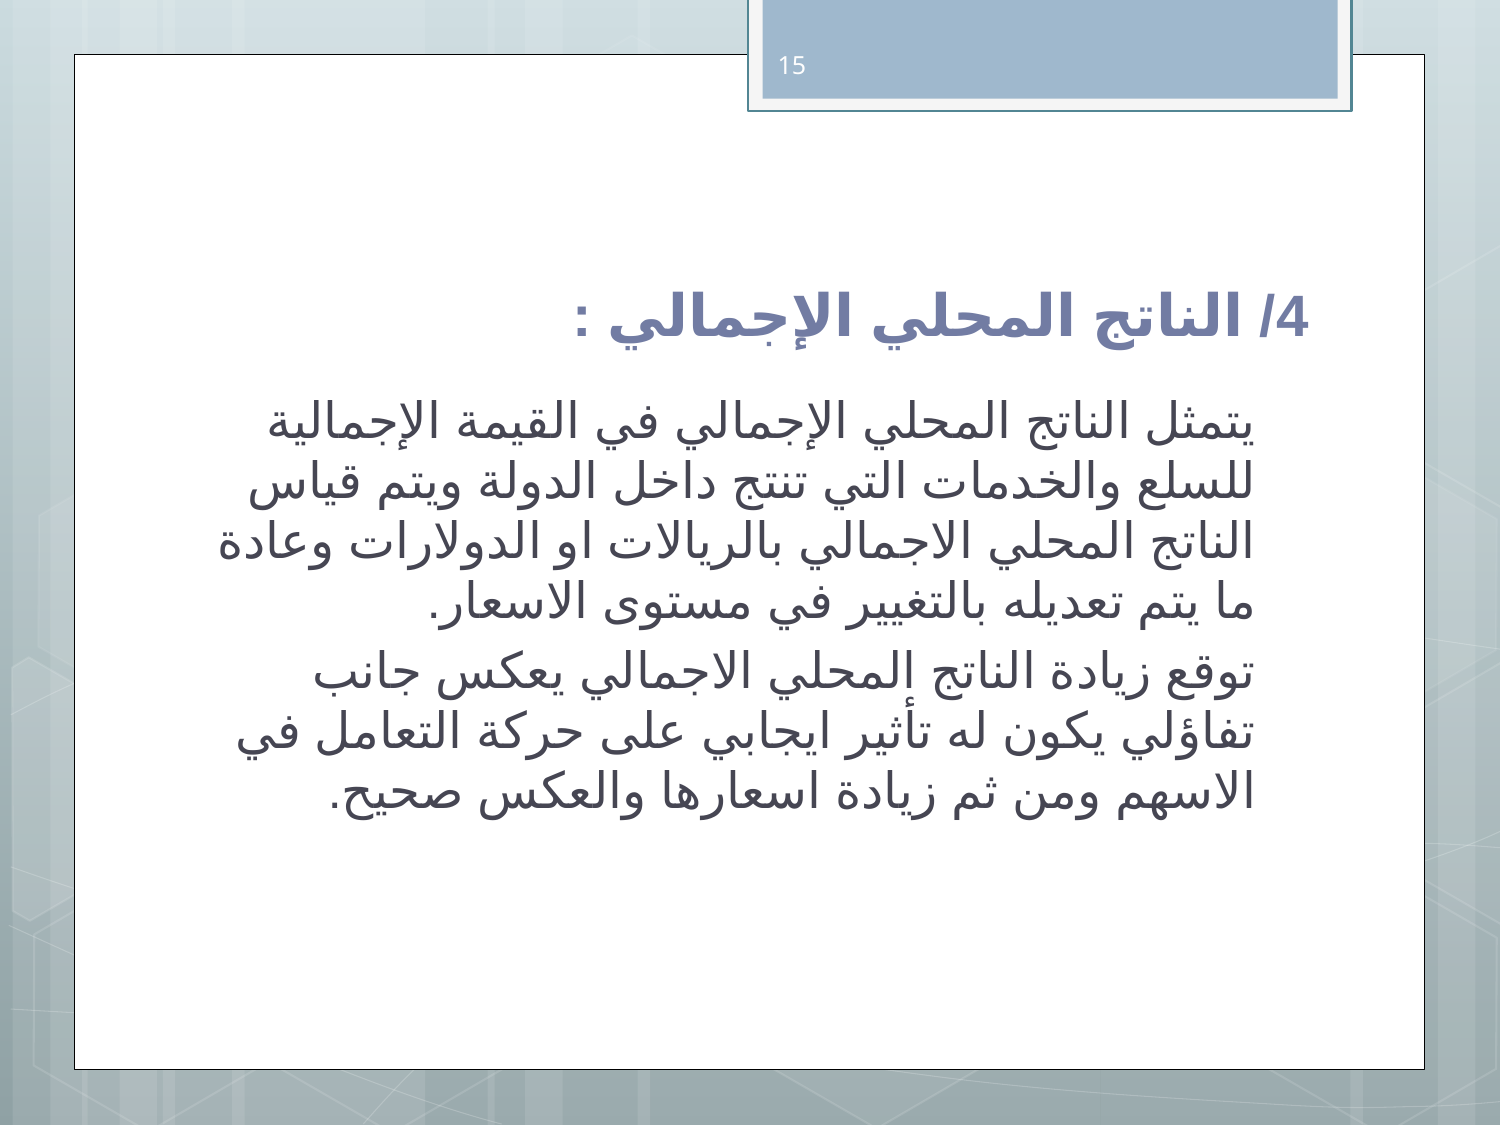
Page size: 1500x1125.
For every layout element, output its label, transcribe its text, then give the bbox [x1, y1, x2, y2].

slide_number 15 [762, 36, 982, 97]
title 4/ الناتج المحلي الإجمالي : [171, 168, 1324, 357]
list يتمثل الناتج المحلي الإجمالي في القيمة الإجمالية للسلع والخدمات التي تنتج داخل الدولة ويتم قياس الناتج المحلي الاجمالي بالريالات او الدولارات وعادة ما يتم تعديله بالتغيير في مستوى الاسعار. توقع زيادة الناتج المحلي الاجمالي يعكس جانب تفاؤلي يكون له تأثير ايجابي على حركة التعامل في الاسهم ومن ثم زيادة اسعارها والعكس صحيح. [171, 381, 1283, 957]
